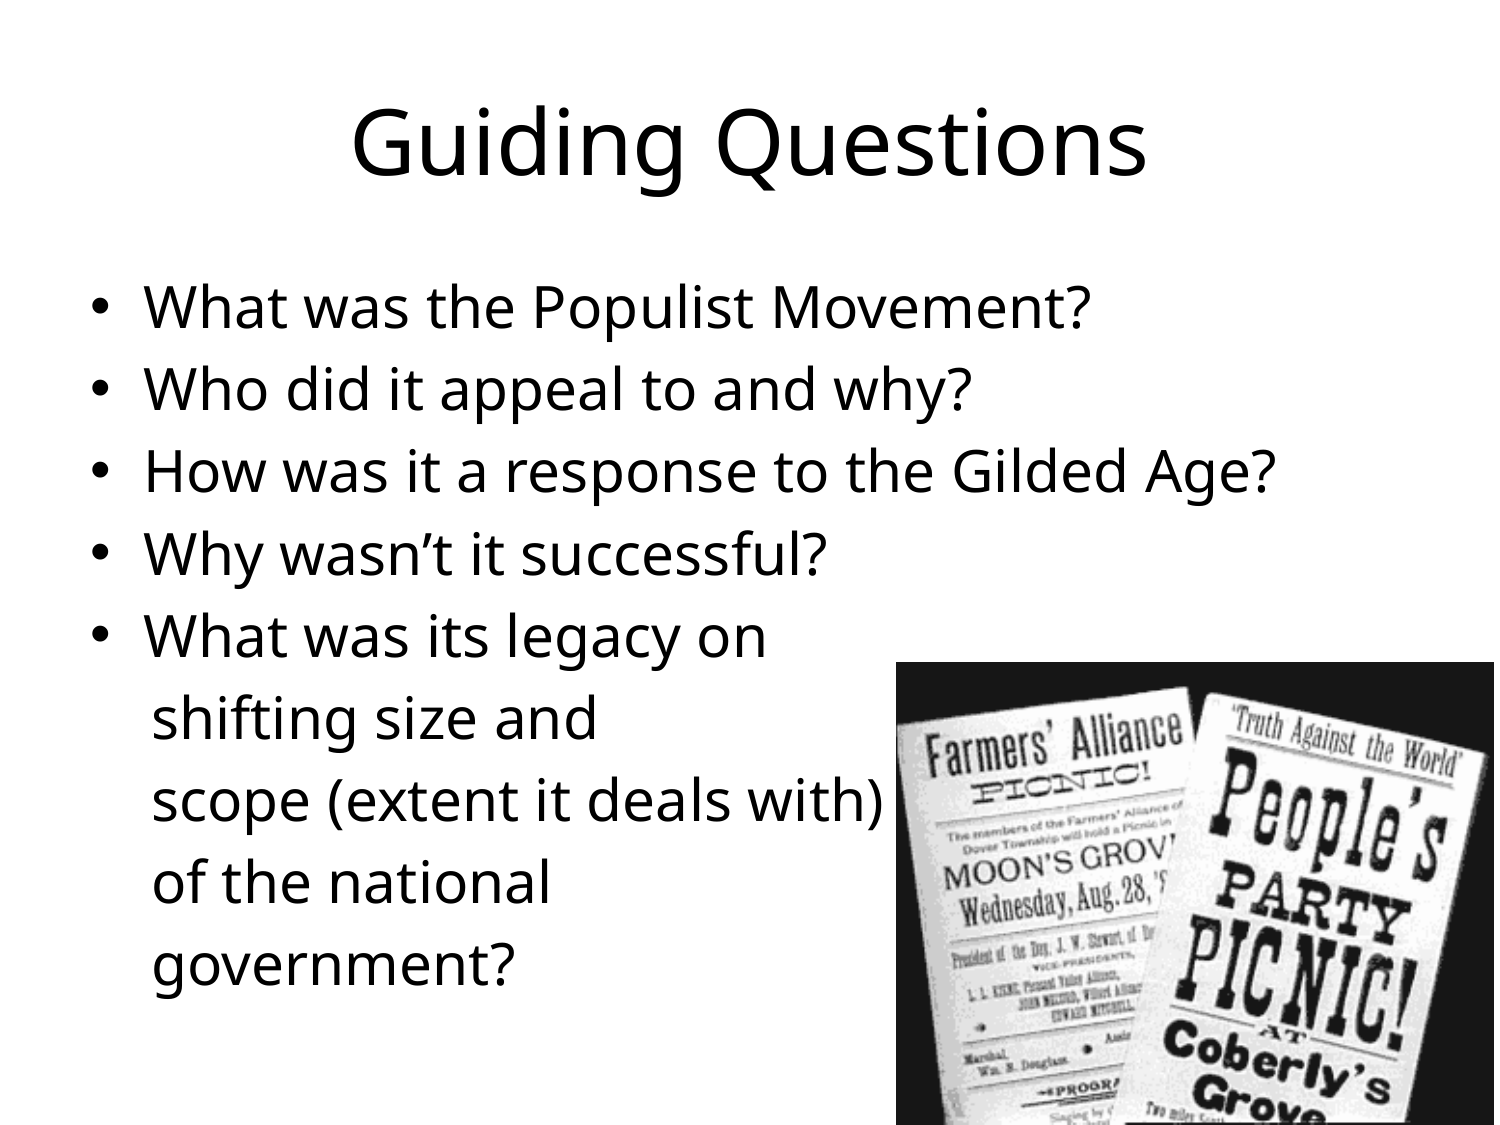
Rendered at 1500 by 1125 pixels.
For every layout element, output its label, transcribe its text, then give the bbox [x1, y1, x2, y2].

title Guiding Questions [75, 45, 1425, 233]
picture [896, 662, 1495, 1125]
list What was the Populist Movement? Who did it appeal to and why? How was it a response to the Gilded Age? Why wasn’t it successful? What was its legacy on shifting size and scope (extent it deals with) of the national government? [75, 262, 1425, 1005]
